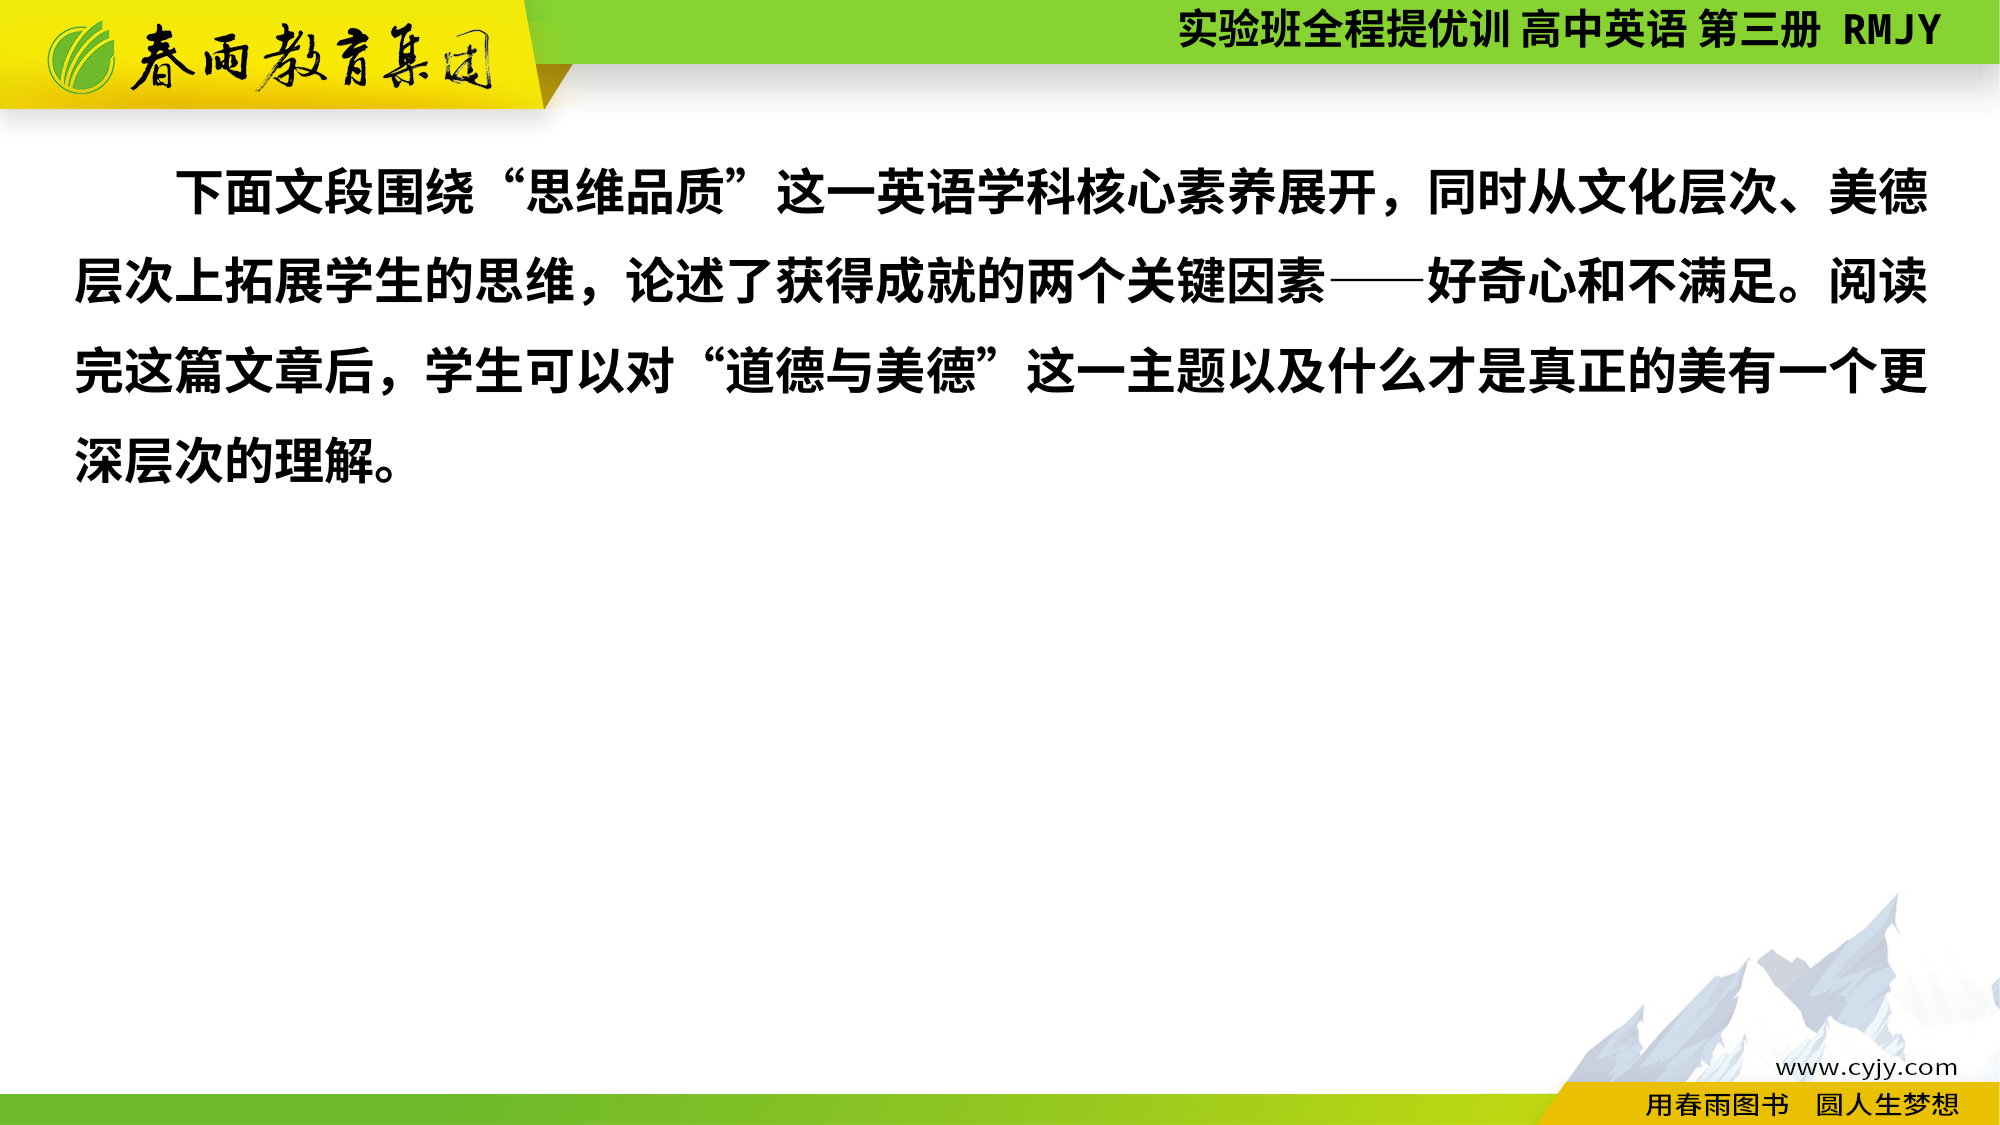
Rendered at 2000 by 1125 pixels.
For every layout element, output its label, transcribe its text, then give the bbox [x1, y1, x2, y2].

picture [0, 0, 2000, 1125]
list 下面文段围绕“思维品质”这一英语学科核心素养展开，同时从文化层次、美德层次上拓展学生的思维，论述了获得成就的两个关键因素——好奇心和不满足。阅读完这篇文章后，学生可以对“道德与美德”这一主题以及什么才是真正的美有一个更深层次的理解。 [59, 122, 1944, 490]
